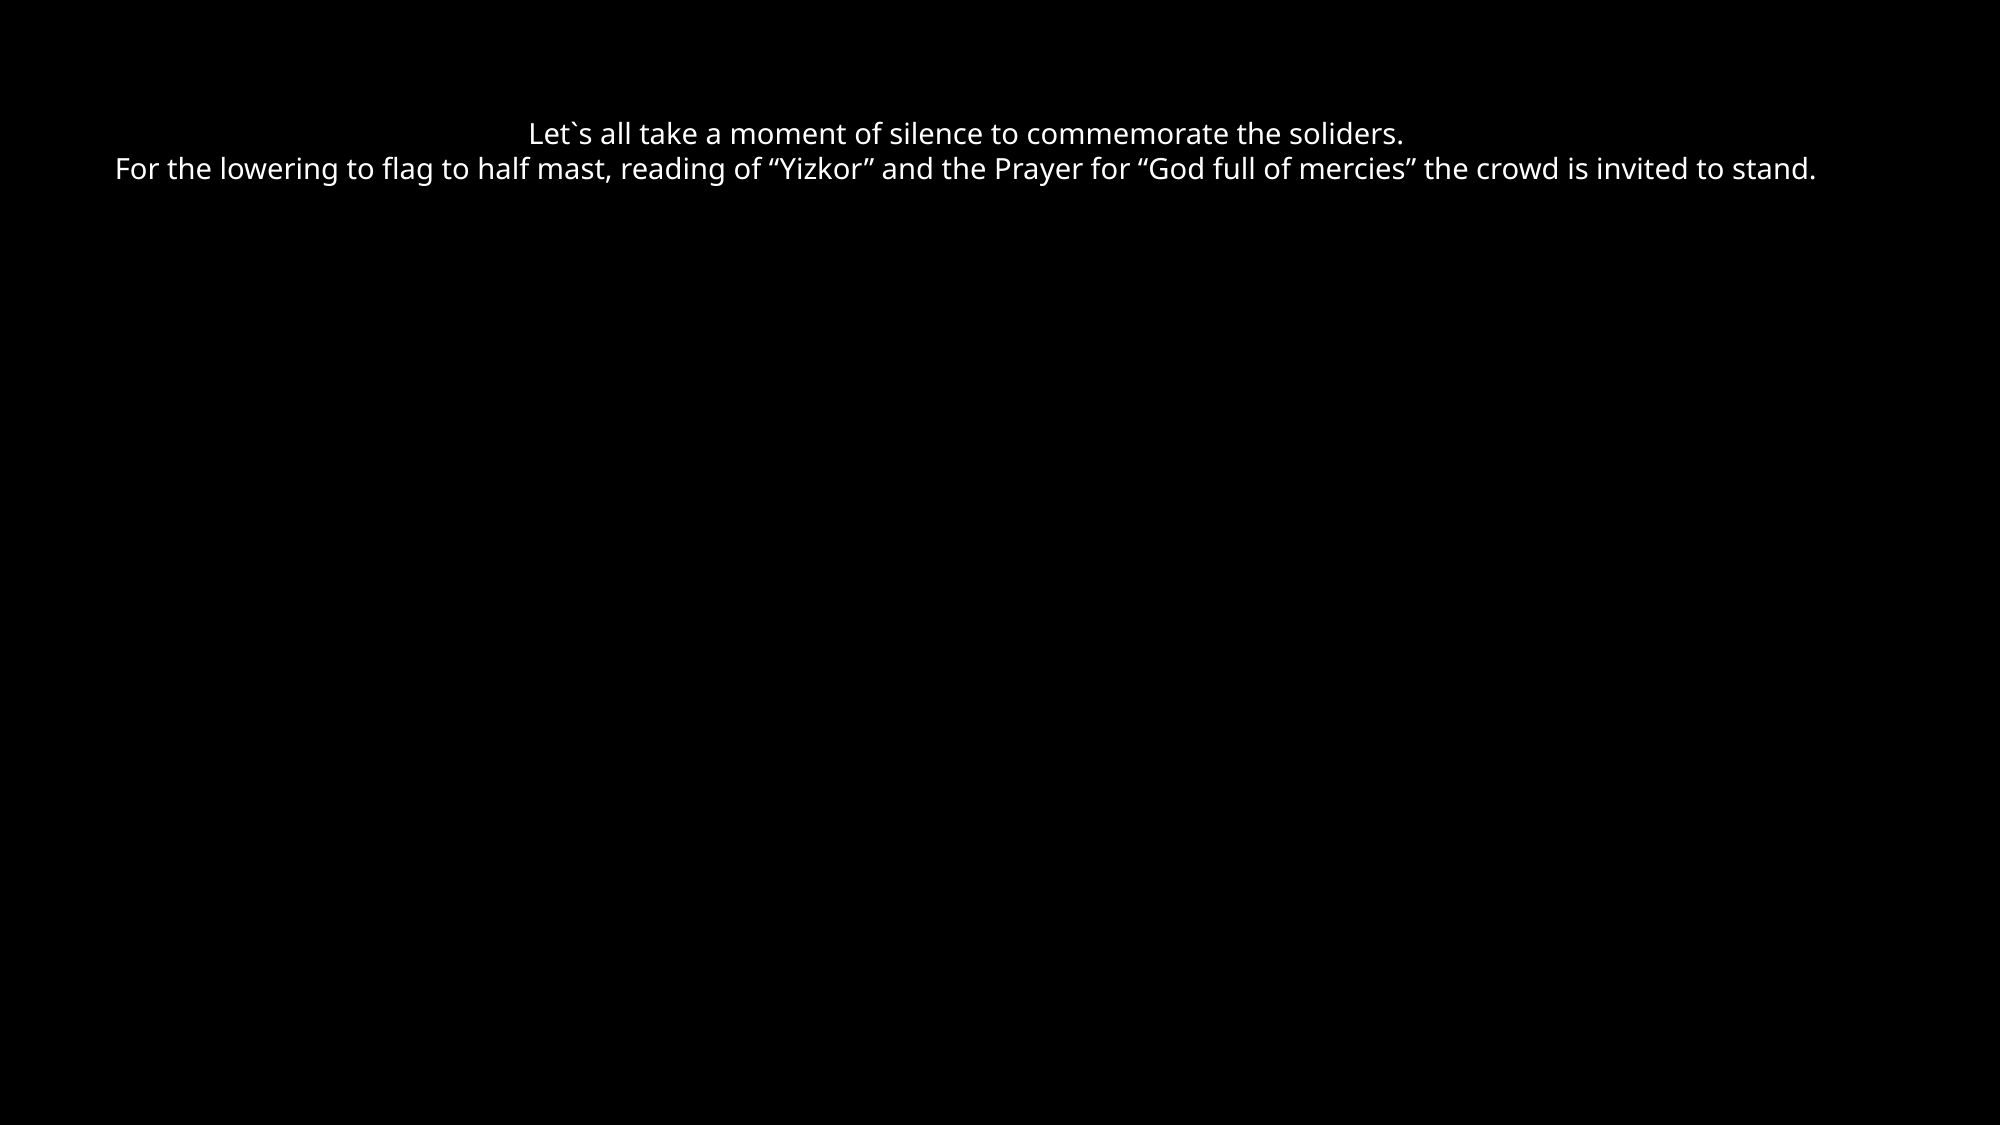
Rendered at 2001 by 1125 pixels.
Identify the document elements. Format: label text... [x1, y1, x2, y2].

text_box Let`s all take a moment of silence to commemorate the soliders. For the lowering to flag to half mast, reading of “Yizkor” and the Prayer for “God full of mercies” the crowd is invited to stand. [33, 108, 1900, 194]
